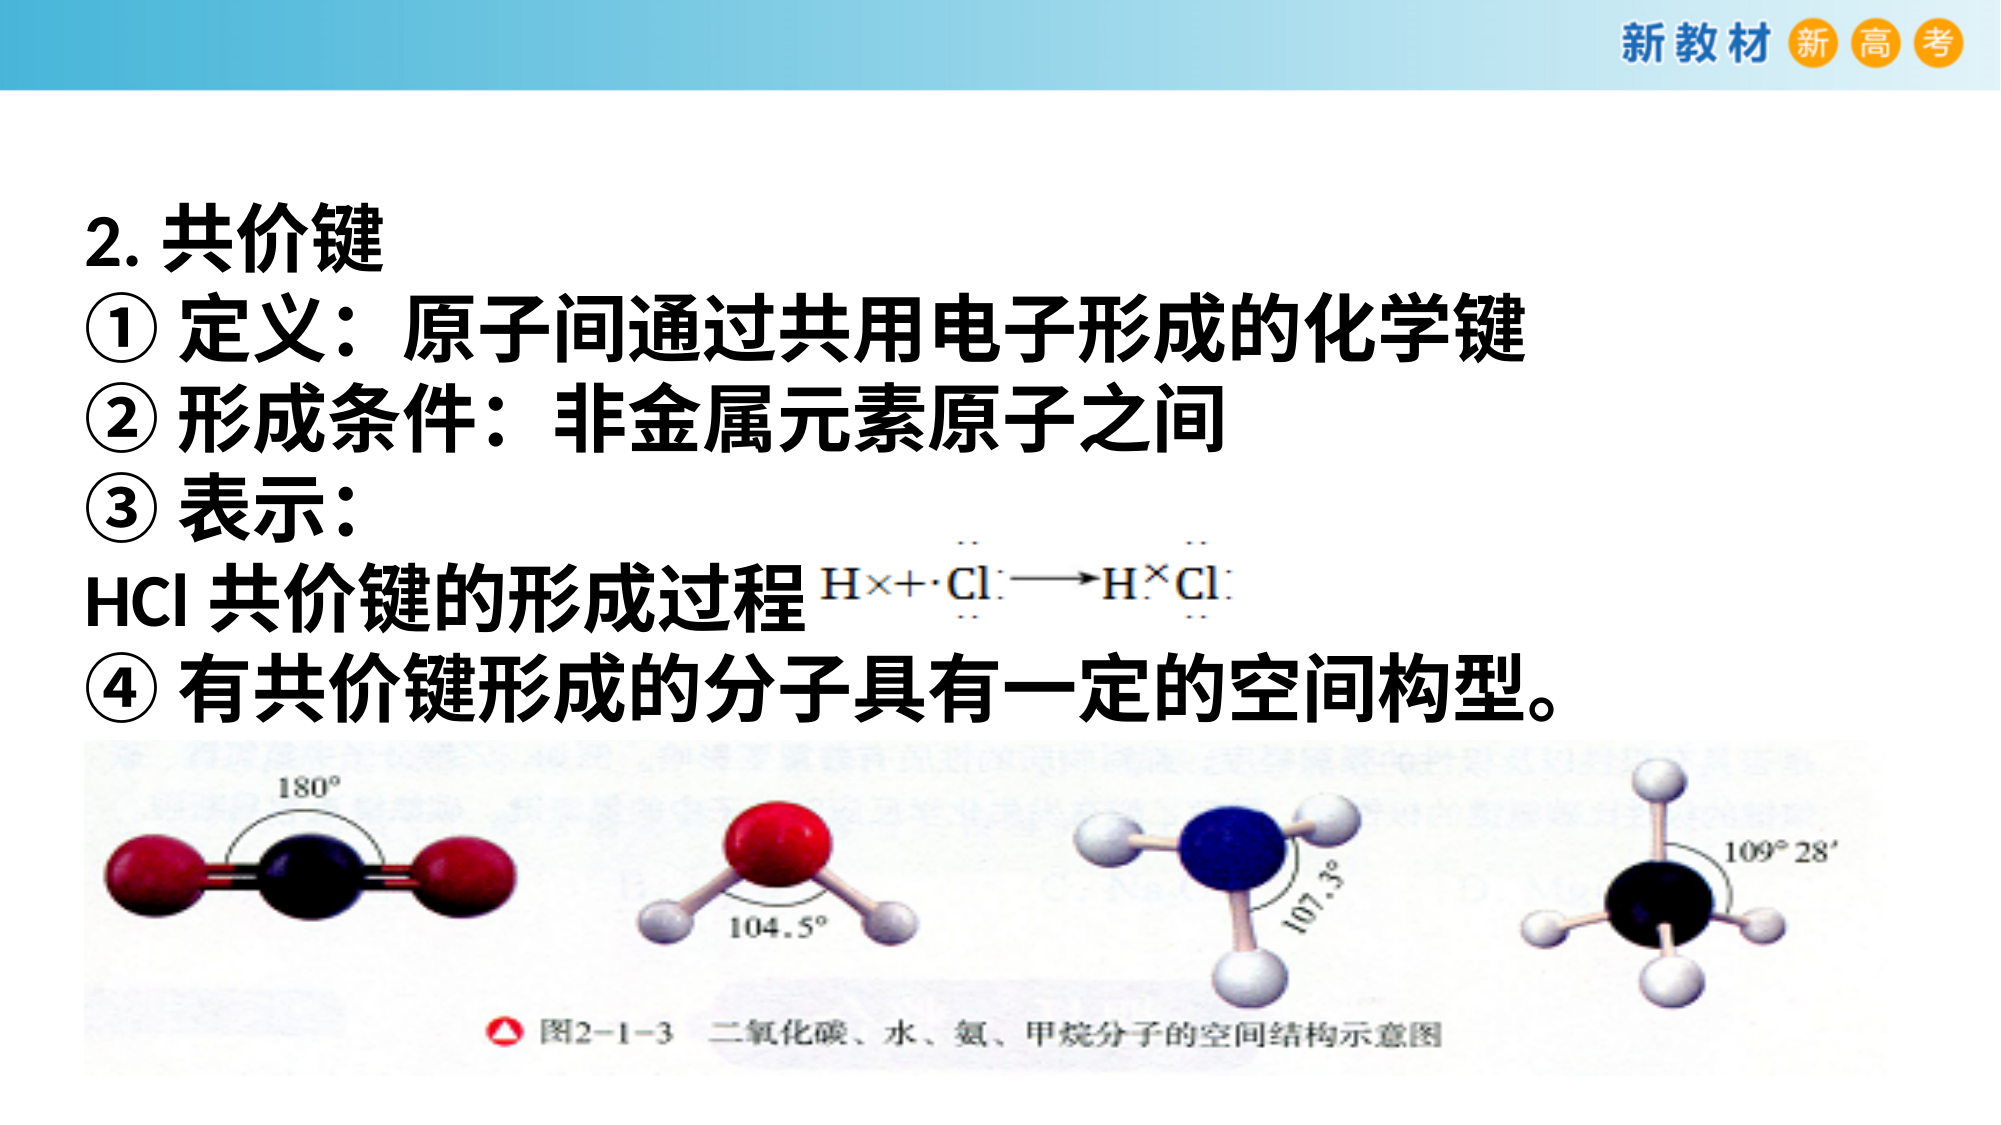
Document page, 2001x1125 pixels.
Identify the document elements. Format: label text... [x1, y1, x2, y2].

text_box 2.共价键 ①定义：原子间通过共用电子形成的化学键 ②形成条件：非金属元素原子之间 ③表示： HCl共价键的形成过程 ④有共价键形成的分子具有一定的空间构型。 [69, 184, 1931, 830]
picture [0, 0, 2001, 1125]
